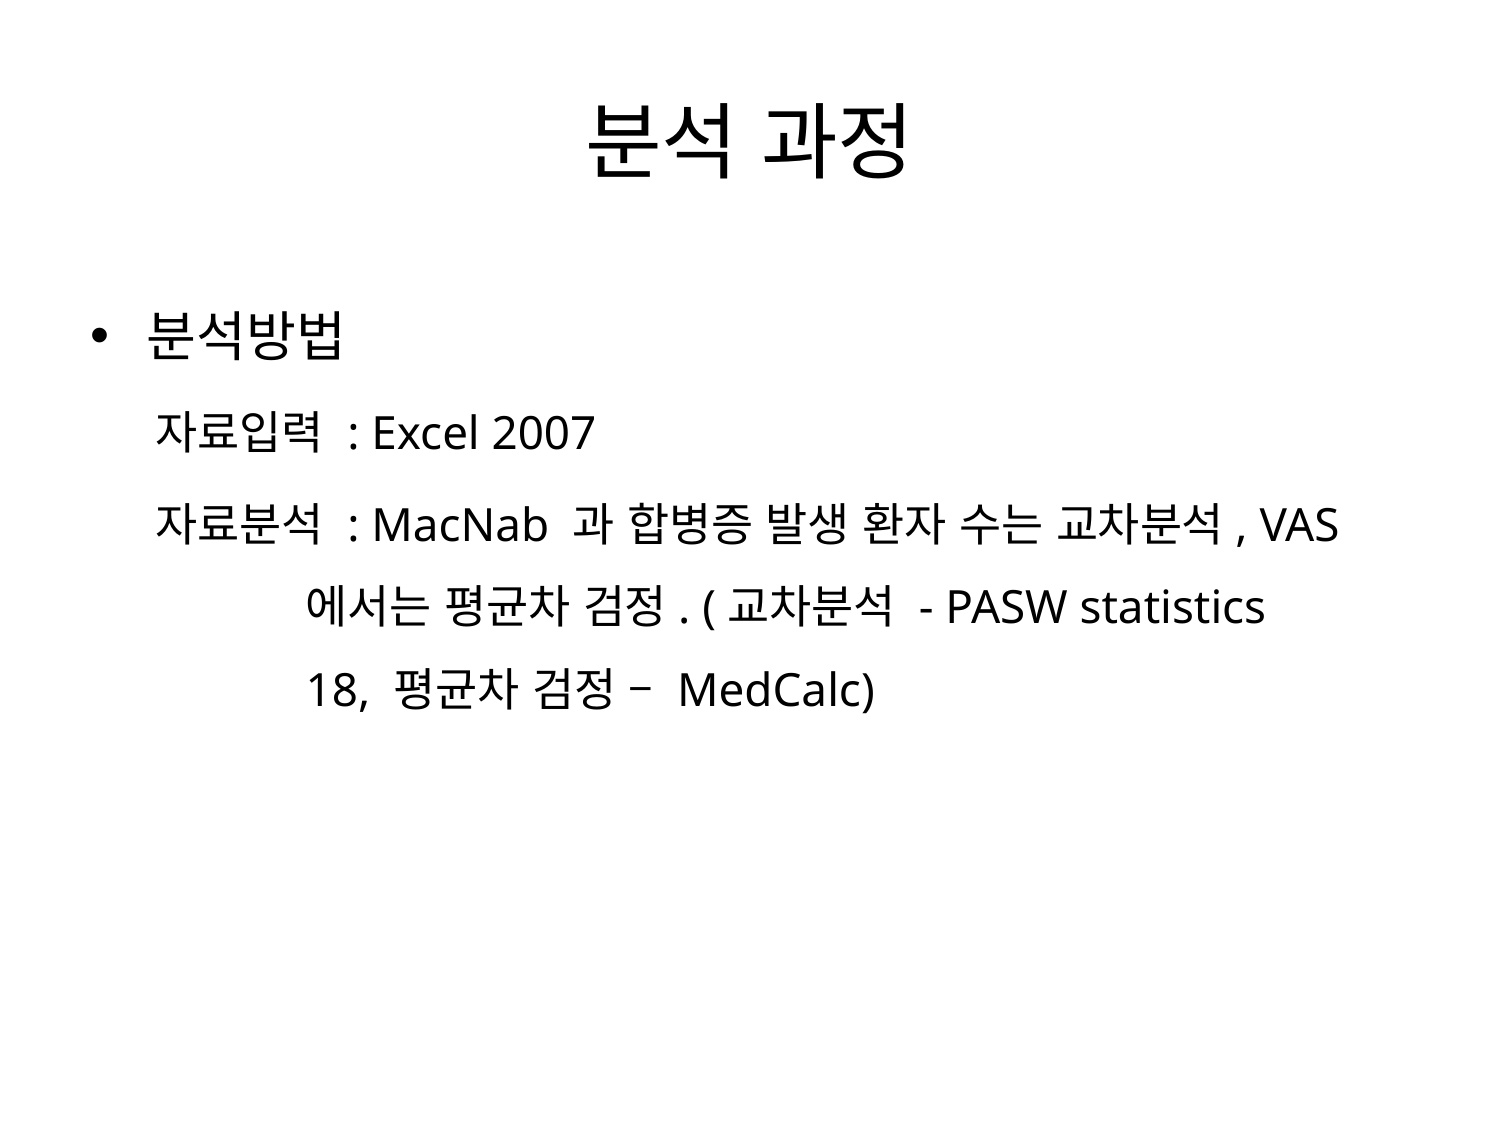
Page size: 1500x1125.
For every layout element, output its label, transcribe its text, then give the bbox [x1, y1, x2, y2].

title 분석 과정 [75, 45, 1425, 233]
list 분석방법 자료입력 : Excel 2007 자료분석 : MacNab 과 합병증 발생 환자 수는 교차분석, VAS 에서는 평균차 검정. (교차분석 - PASW statistics 18, 평균차 검정 – MedCalc) [75, 262, 1425, 1005]
